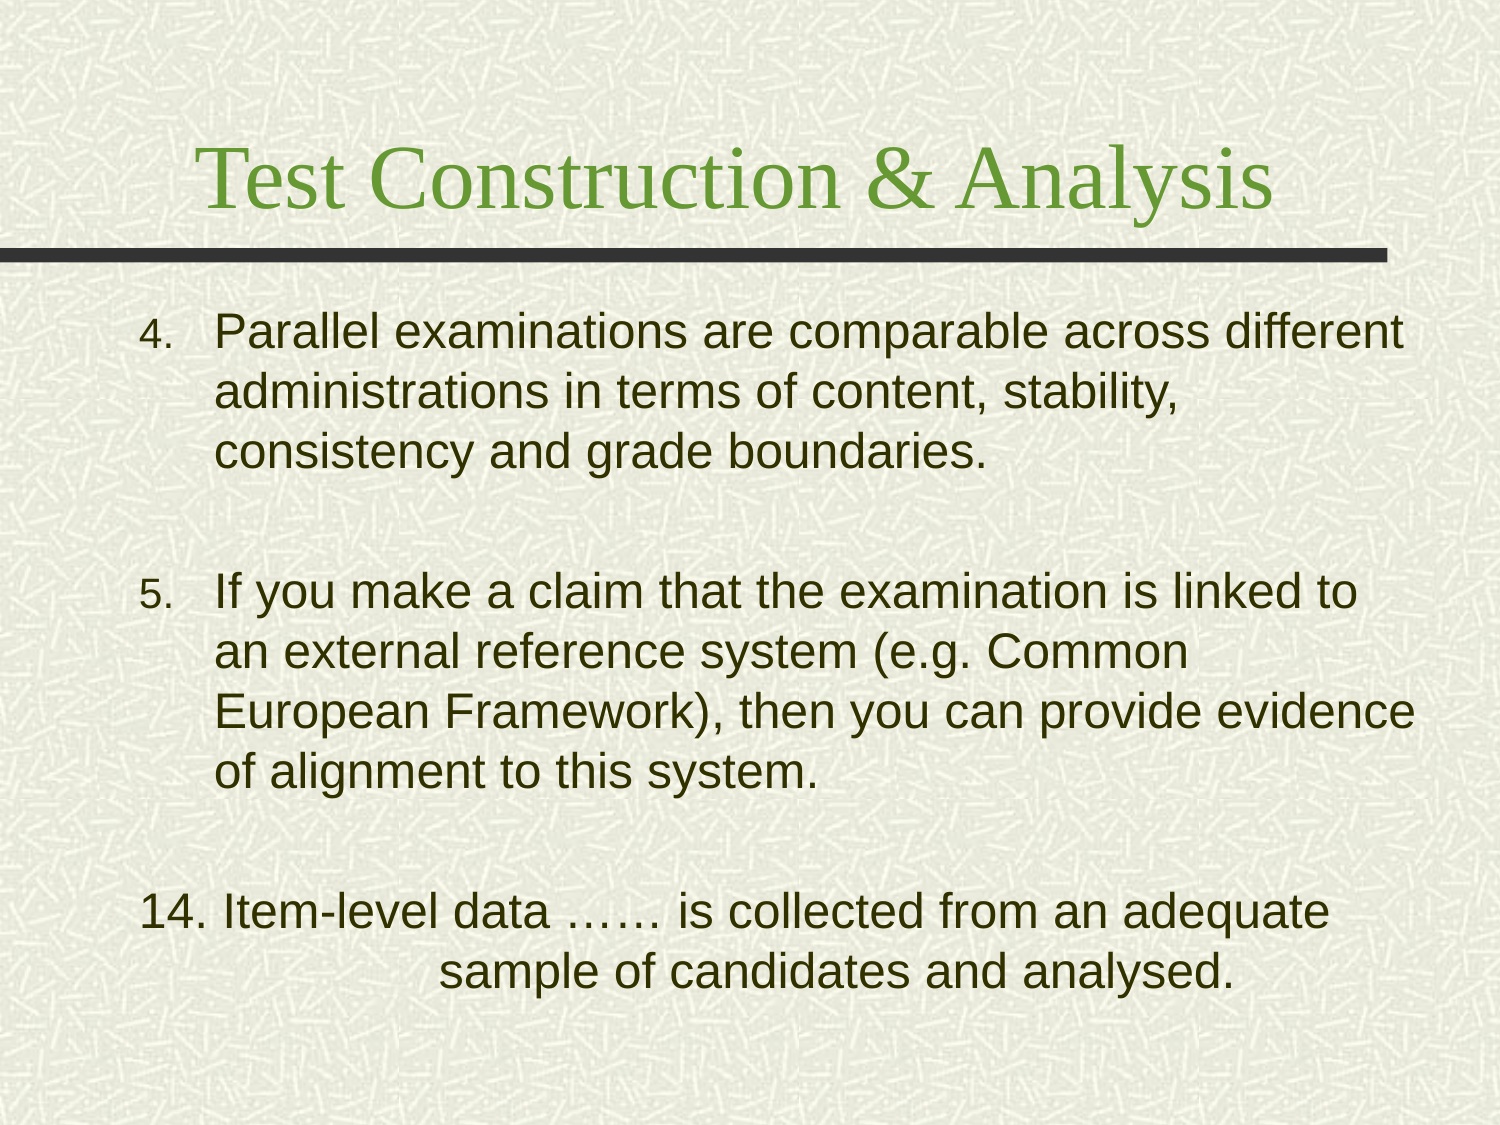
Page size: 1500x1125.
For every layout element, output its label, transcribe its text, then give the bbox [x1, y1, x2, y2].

picture [0, 0, 1500, 1125]
title Test Construction & Analysis [179, 46, 1455, 235]
list Parallel examinations are comparable across different administrations in terms of content, stability, consistency and grade boundaries. If you make a claim that the examination is linked to an external reference system (e.g. Common European Framework), then you can provide evidence of alignment to this system. 14. Item-level data …… is collected from an adequate sample of candidates and analysed. [123, 290, 1436, 905]
